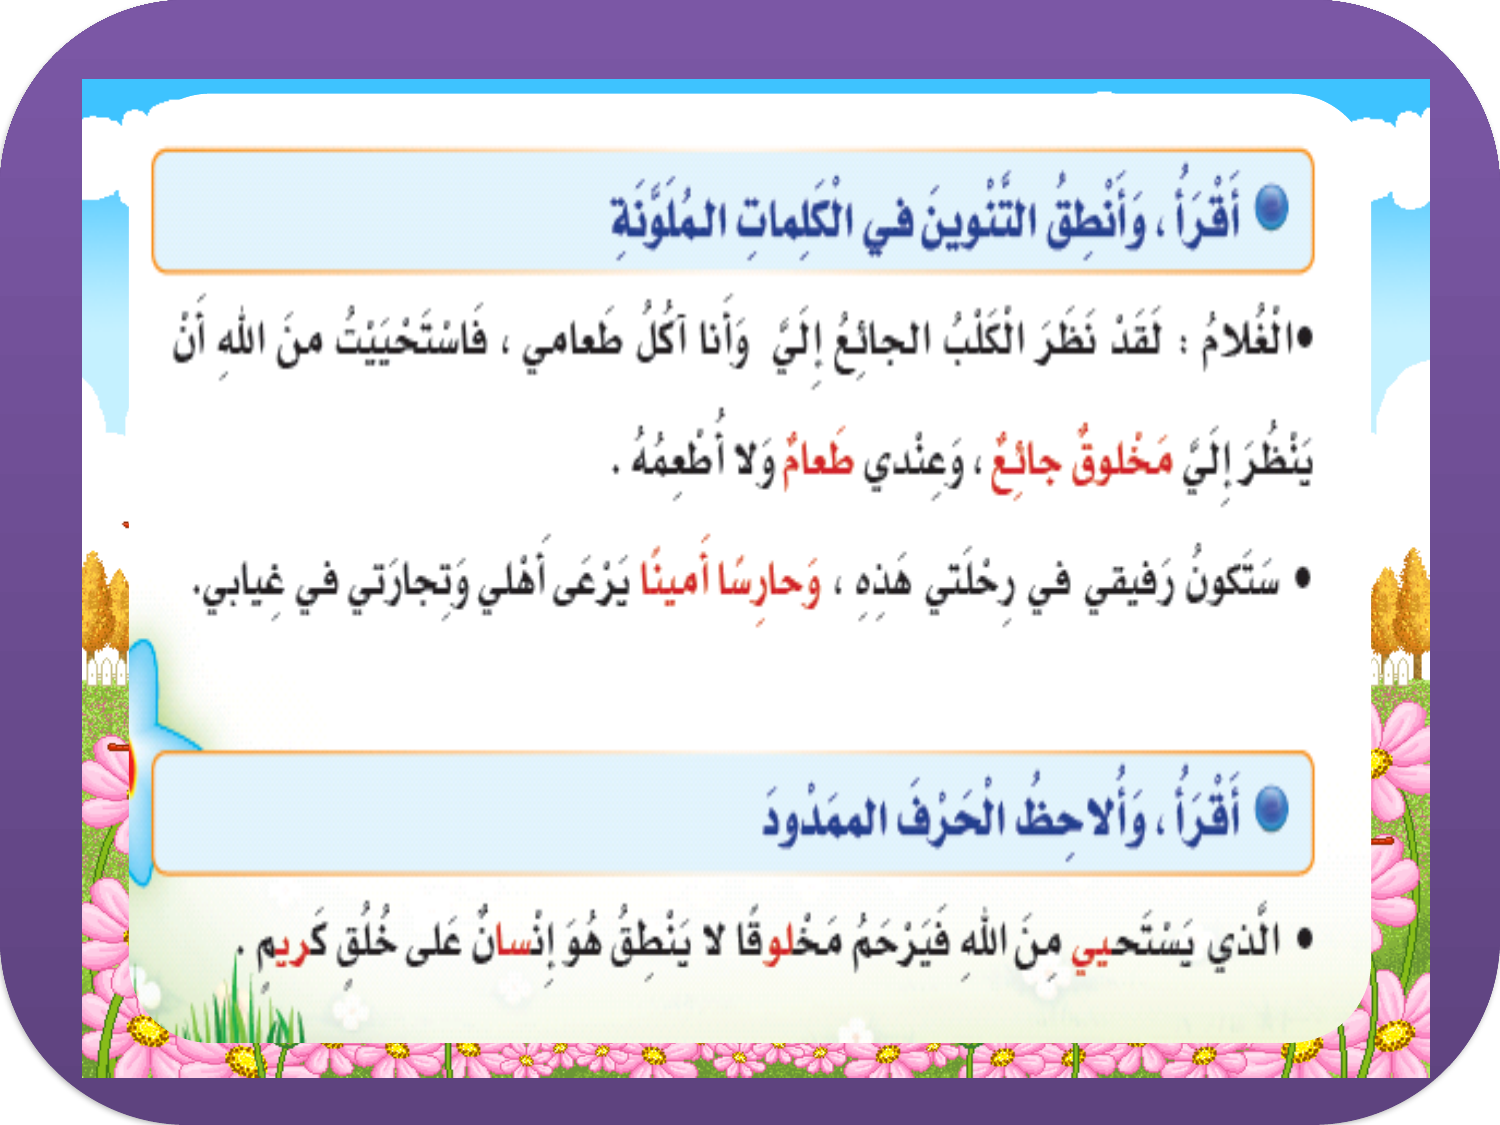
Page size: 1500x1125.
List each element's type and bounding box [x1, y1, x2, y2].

text_box [0, 0, 1500, 1125]
picture [81, 79, 1430, 1079]
